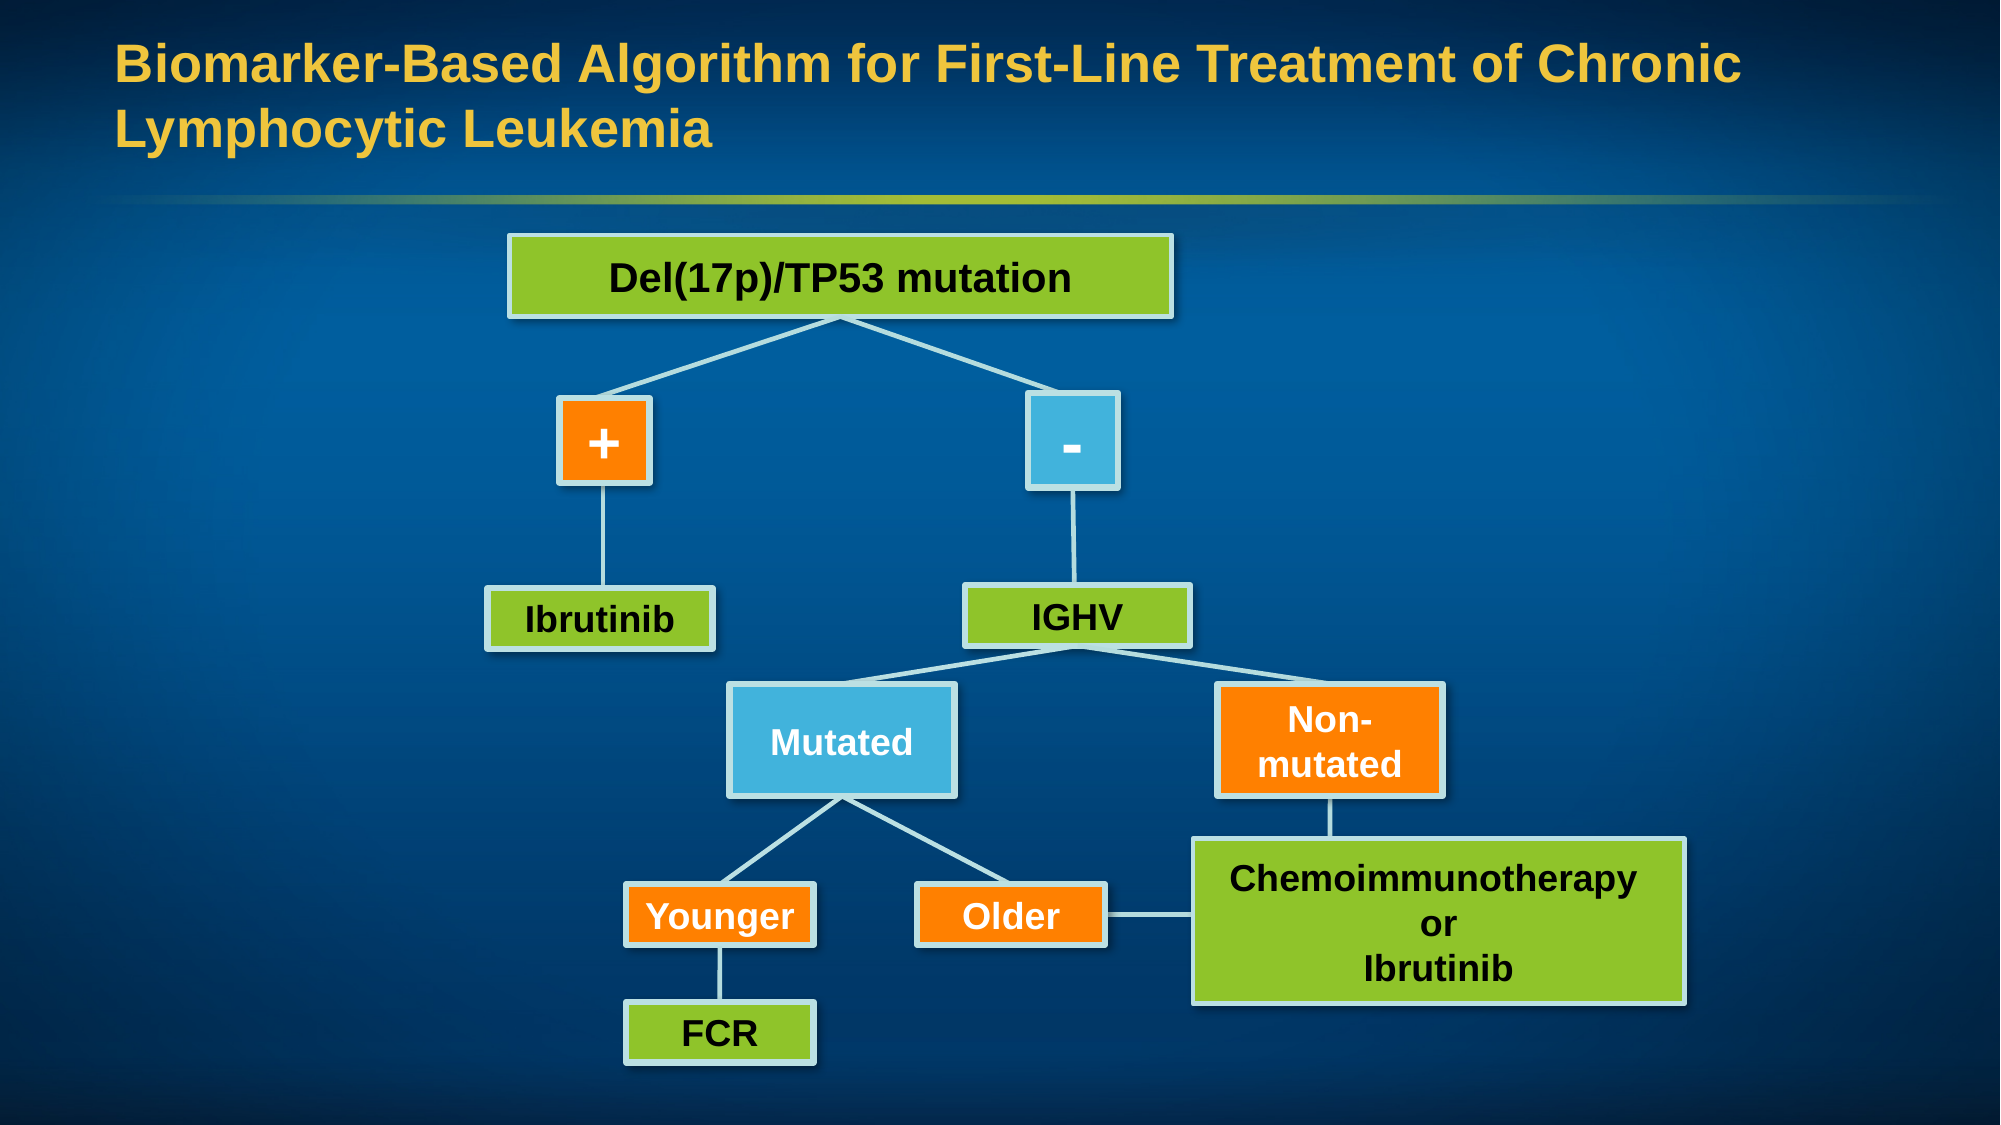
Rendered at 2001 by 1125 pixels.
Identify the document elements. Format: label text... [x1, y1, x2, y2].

text_box + [559, 398, 650, 483]
text_box Older [917, 884, 1105, 945]
text_box Ibrutinib [487, 588, 713, 649]
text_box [840, 316, 1075, 399]
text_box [1077, 645, 1331, 684]
title Biomarker-Based Algorithm for First-Line Treatment of Chronic Lymphocytic Leukemia [99, 0, 1900, 188]
text_box Chemoimmunotherapy or Ibrutinib [1192, 838, 1685, 1004]
picture [0, 0, 2000, 1125]
text_box Del(17p)/TP53 mutation [509, 234, 1172, 317]
text_box IGHV [965, 585, 1191, 644]
text_box Mutated [729, 683, 955, 794]
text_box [841, 645, 1076, 684]
text_box - [1027, 392, 1118, 488]
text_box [841, 795, 1012, 885]
text_box FCR [626, 1001, 814, 1063]
text_box Younger [626, 884, 814, 945]
text_box Non-mutated [1217, 683, 1443, 796]
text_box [594, 316, 838, 399]
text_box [719, 795, 840, 885]
